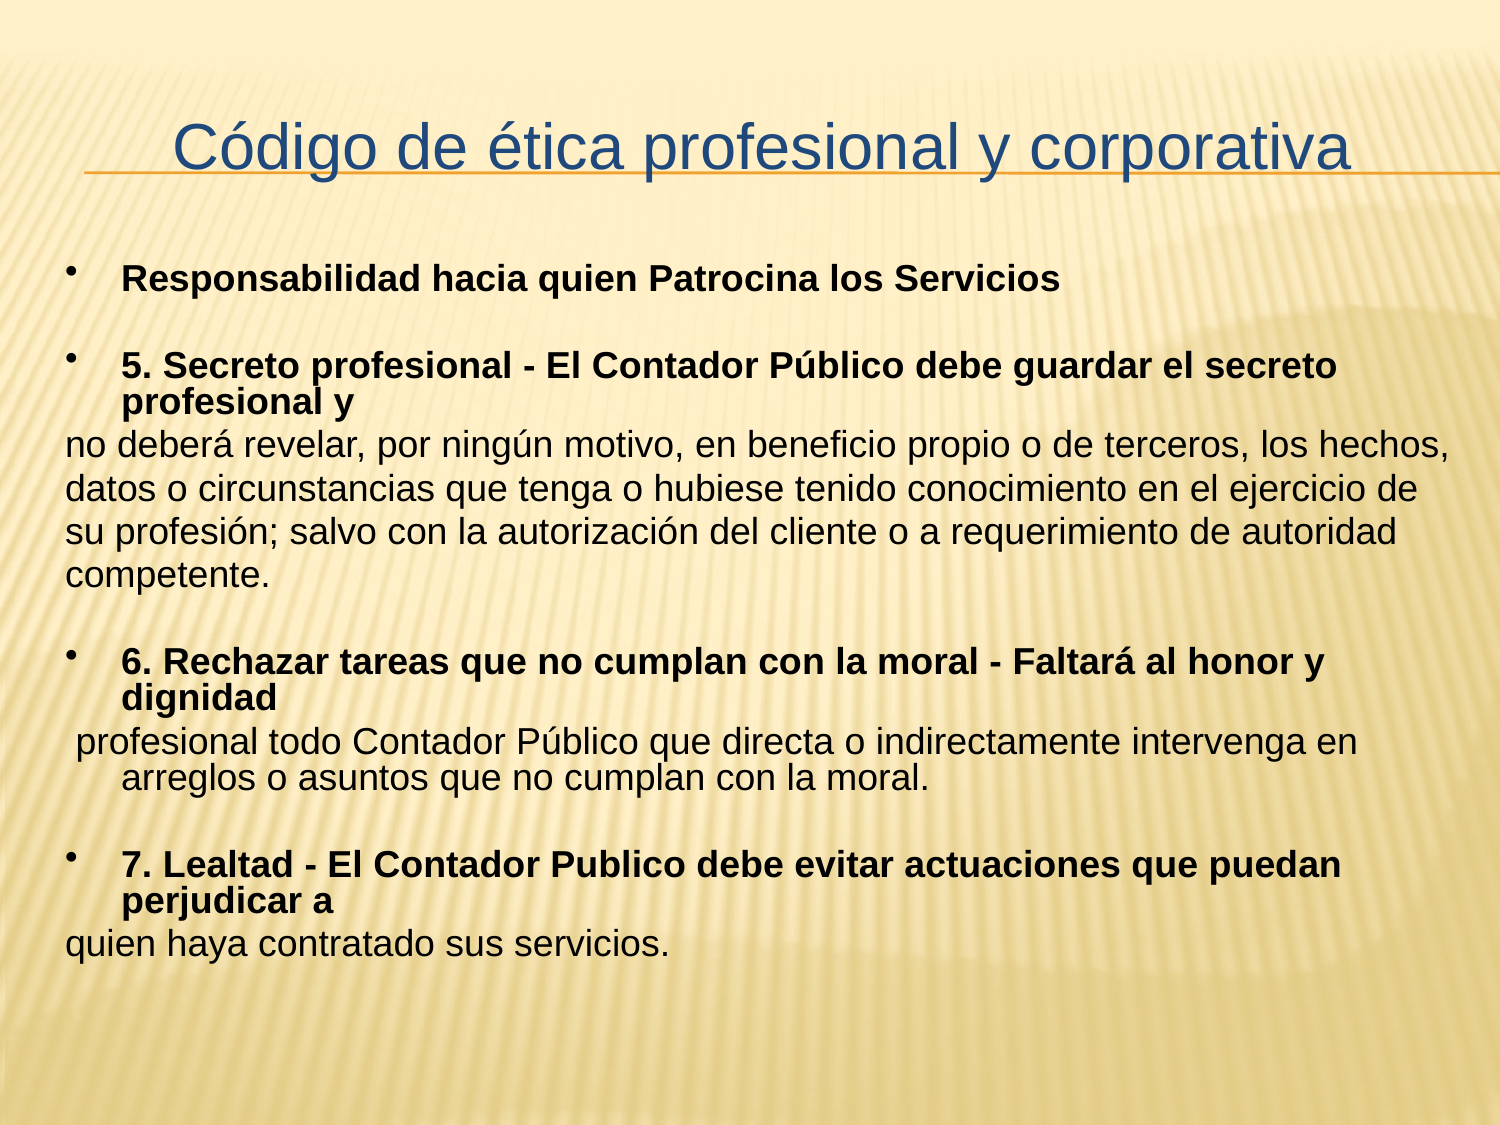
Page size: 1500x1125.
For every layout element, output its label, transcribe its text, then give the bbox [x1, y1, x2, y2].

title Código de ética profesional y corporativa [49, 74, 1476, 213]
picture [0, 0, 1500, 1125]
list Responsabilidad hacia quien Patrocina los Servicios 5. Secreto profesional - El Contador Público debe guardar el secreto profesional y no deberá revelar, por ningún motivo, en beneficio propio o de terceros, los hechos, datos o circunstancias que tenga o hubiese tenido conocimiento en el ejercicio de su profesión; salvo con la autorización del cliente o a requerimiento de autoridad competente. 6. Rechazar tareas que no cumplan con la moral - Faltará al honor y dignidad profesional todo Contador Público que directa o indirectamente intervenga en arreglos o asuntos que no cumplan con la moral. 7. Lealtad - El Contador Publico debe evitar actuaciones que puedan perjudicar a quien haya contratado sus servicios. [50, 254, 1475, 998]
